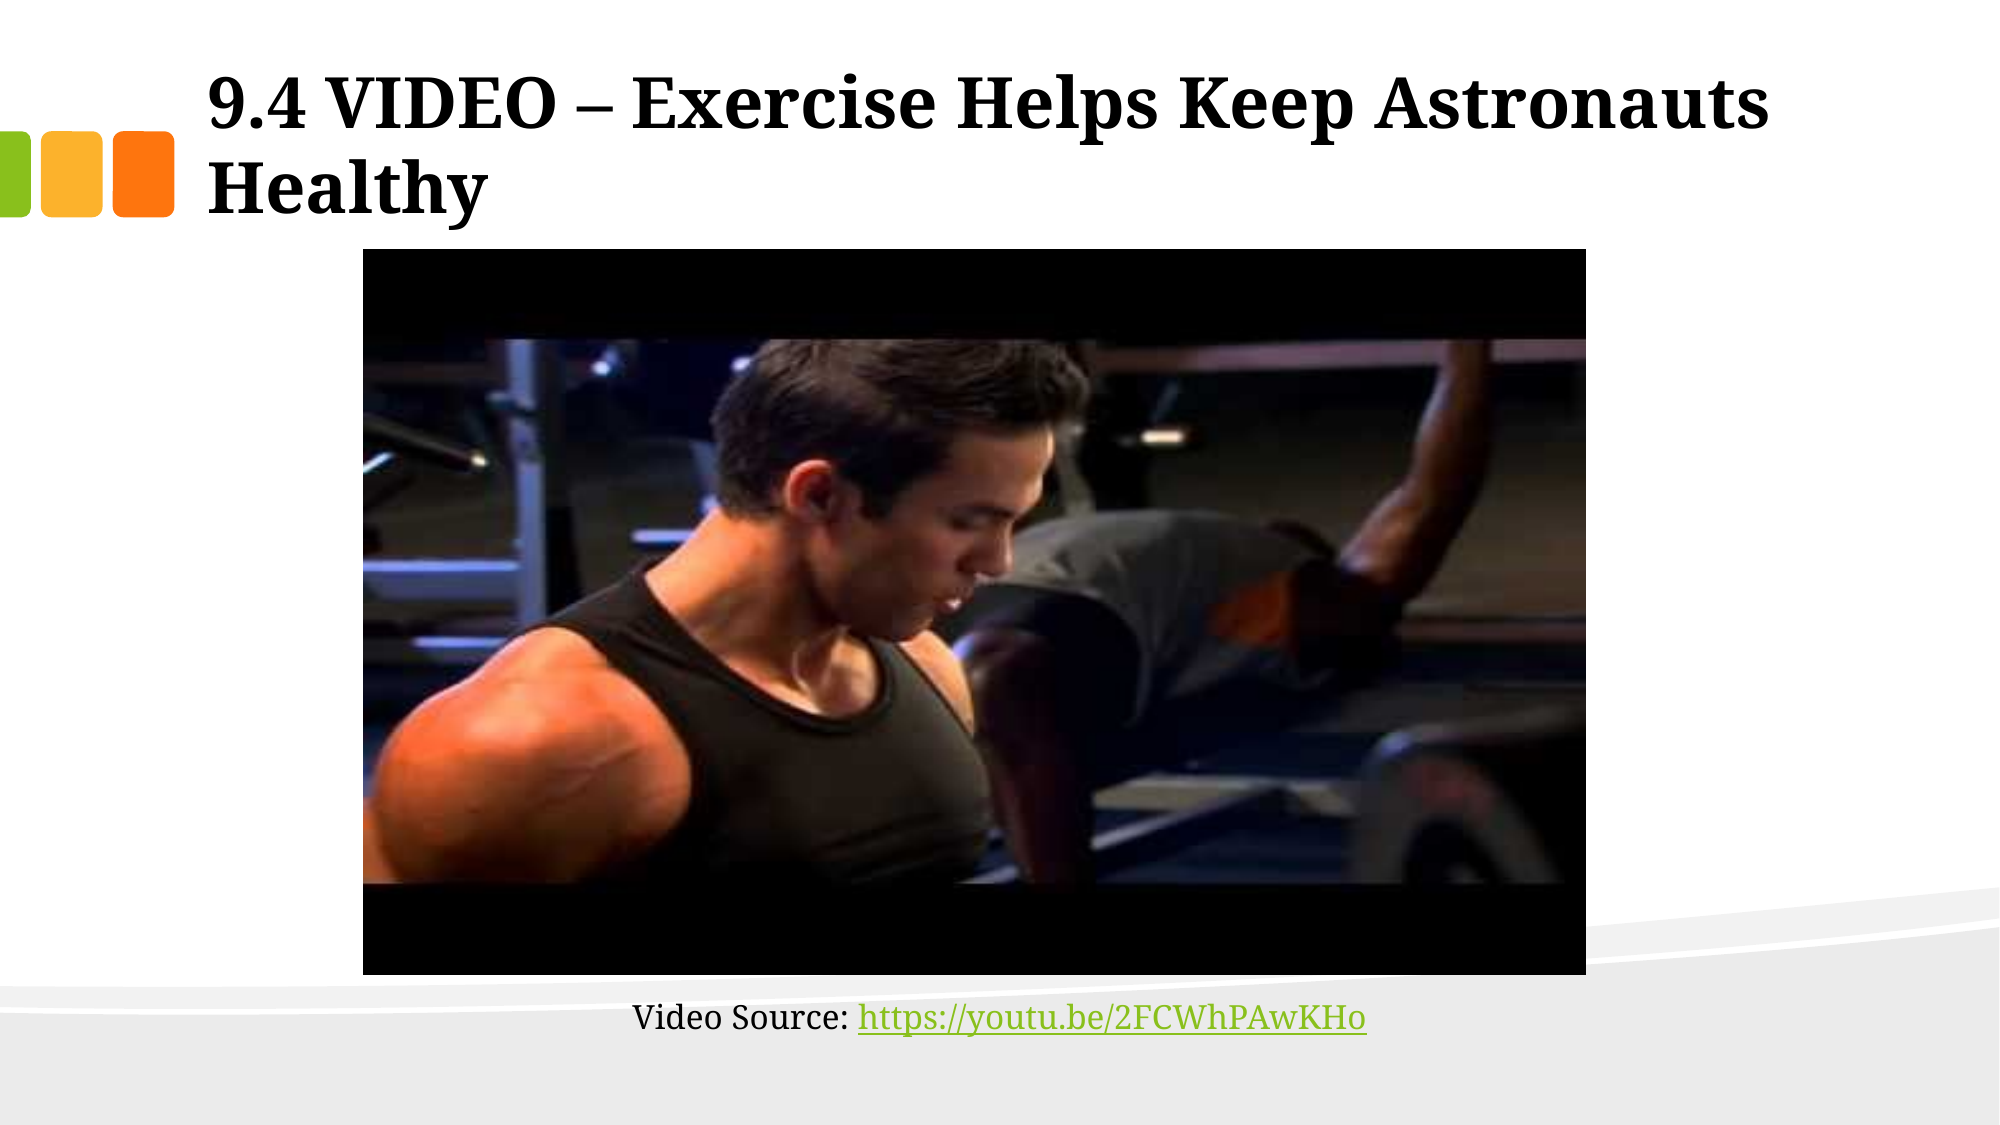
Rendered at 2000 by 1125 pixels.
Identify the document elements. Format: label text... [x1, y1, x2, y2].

title 9.4 VIDEO – Exercise Helps Keep Astronauts Healthy [187, 24, 1975, 238]
list Video Source: https://youtu.be/2FCWhPAwKHo [499, 987, 1500, 1063]
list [361, 248, 1587, 976]
